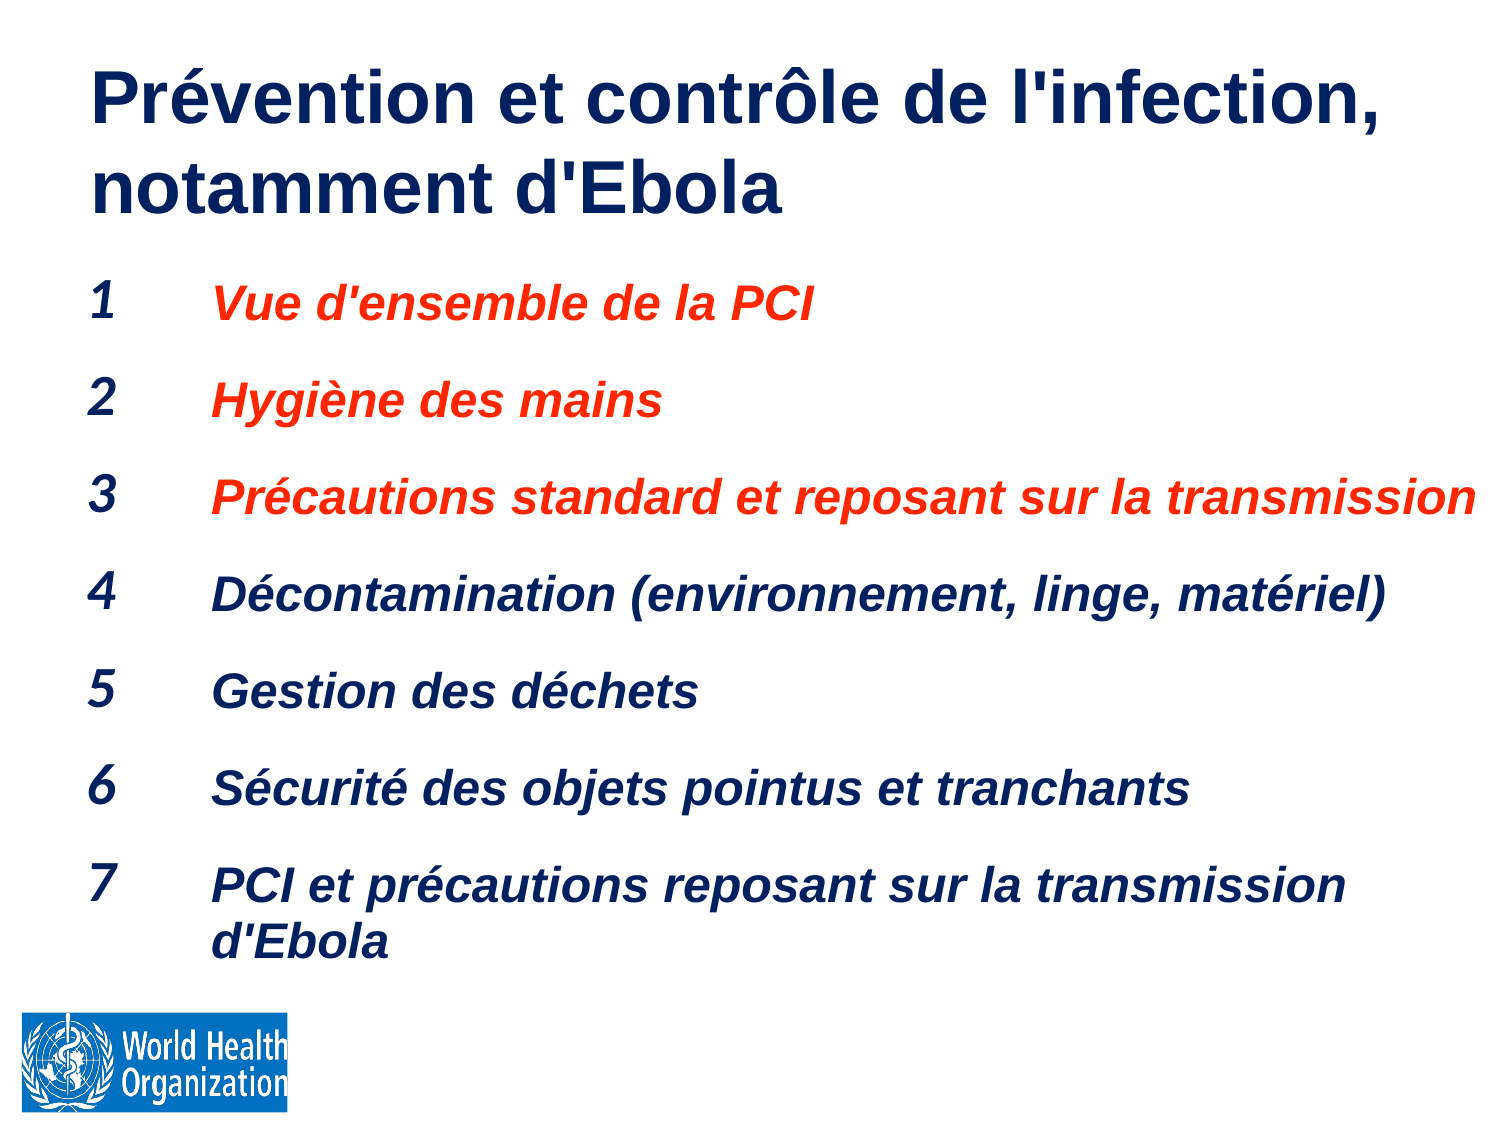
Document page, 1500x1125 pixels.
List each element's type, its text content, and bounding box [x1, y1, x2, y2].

table_cell Hygiène des mains [204, 365, 1499, 461]
table_cell 3 [1, 462, 203, 558]
picture [21, 1012, 288, 1113]
title Prévention et contrôle de l'infection, notamment d'Ebola [75, 45, 1425, 233]
table_cell 2 [1, 365, 203, 461]
table_cell Sécurité des objets pointus et tranchants [204, 754, 1499, 849]
table_cell Décontamination (environnement, linge, matériel) [204, 559, 1499, 655]
table_cell 5 [1, 657, 203, 752]
table_cell 4 [1, 559, 203, 655]
table_header Vue d'ensemble de la PCI [204, 268, 1499, 363]
table_cell Précautions standard et reposant sur la transmission [204, 462, 1499, 558]
table_cell Gestion des déchets [204, 657, 1499, 752]
table_cell 7 [1, 851, 203, 976]
table_cell 6 [1, 754, 203, 849]
table_cell PCI et précautions reposant sur la transmission d'Ebola [204, 851, 1499, 976]
table_header 1 [1, 268, 203, 363]
